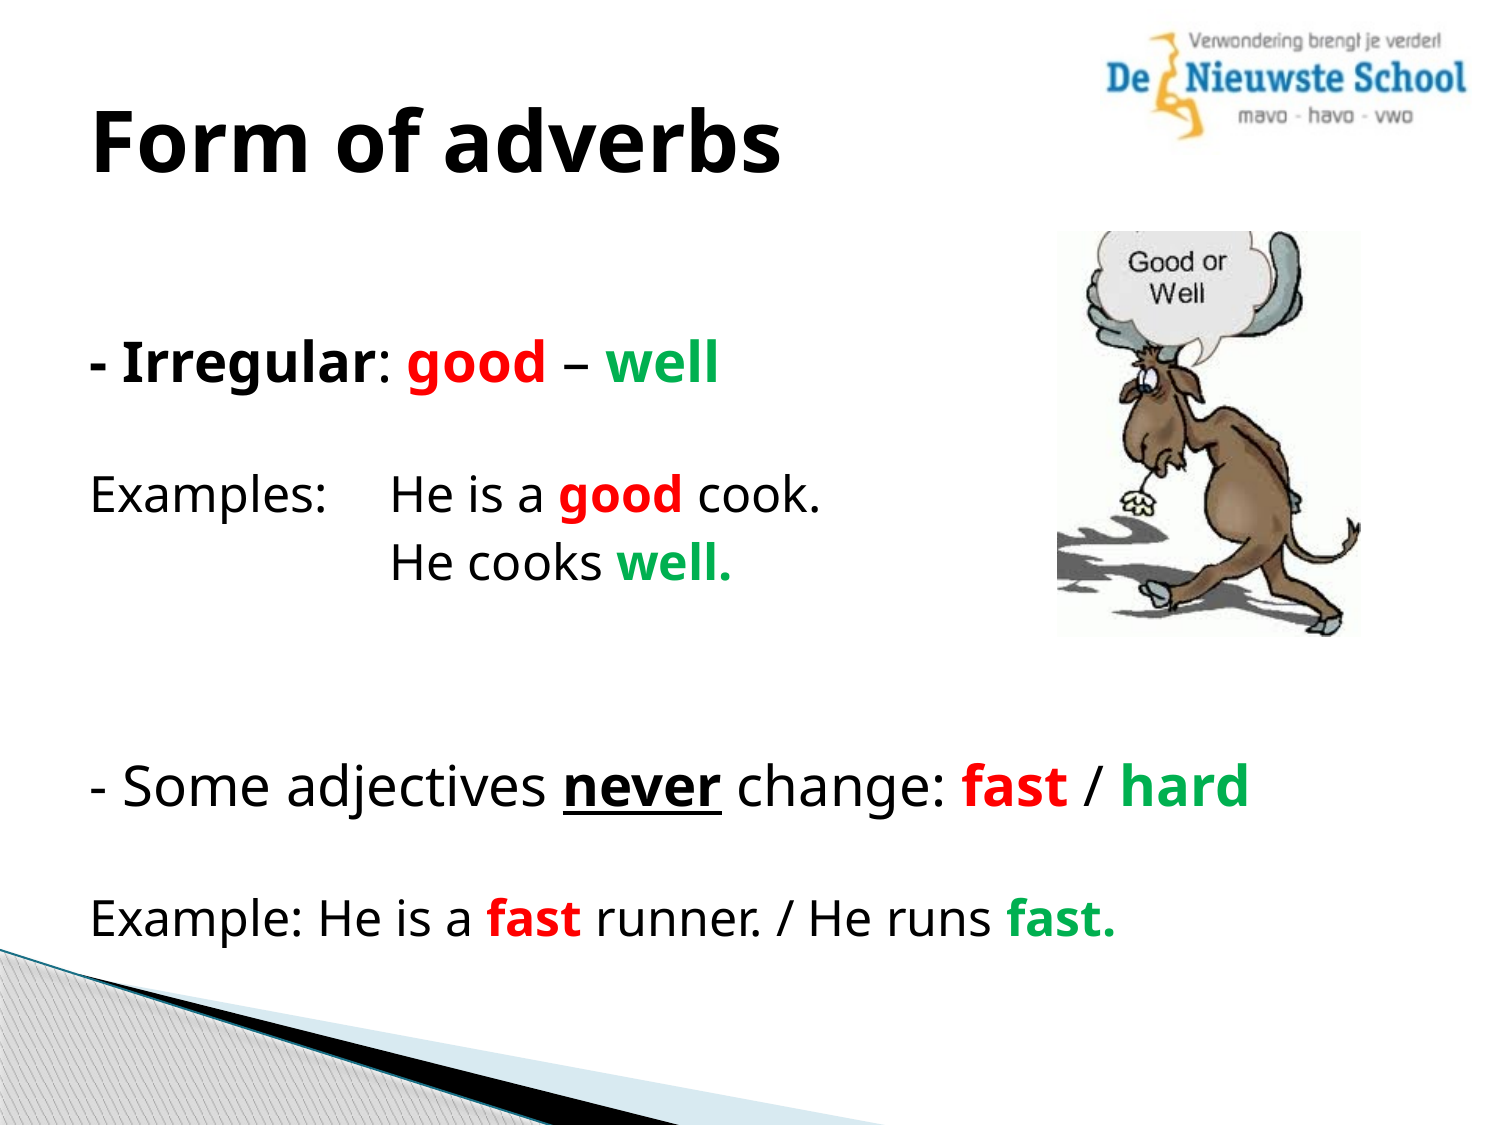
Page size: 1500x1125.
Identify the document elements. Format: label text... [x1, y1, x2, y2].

picture [1100, 9, 1472, 156]
list - Irregular: good – well Examples: He is a good cook. He cooks well. - Some adjectives never change: fast / hard Example: He is a fast runner. / He runs fast. [75, 243, 1425, 986]
title Form of adverbs [75, 45, 1425, 233]
picture [1056, 231, 1361, 637]
